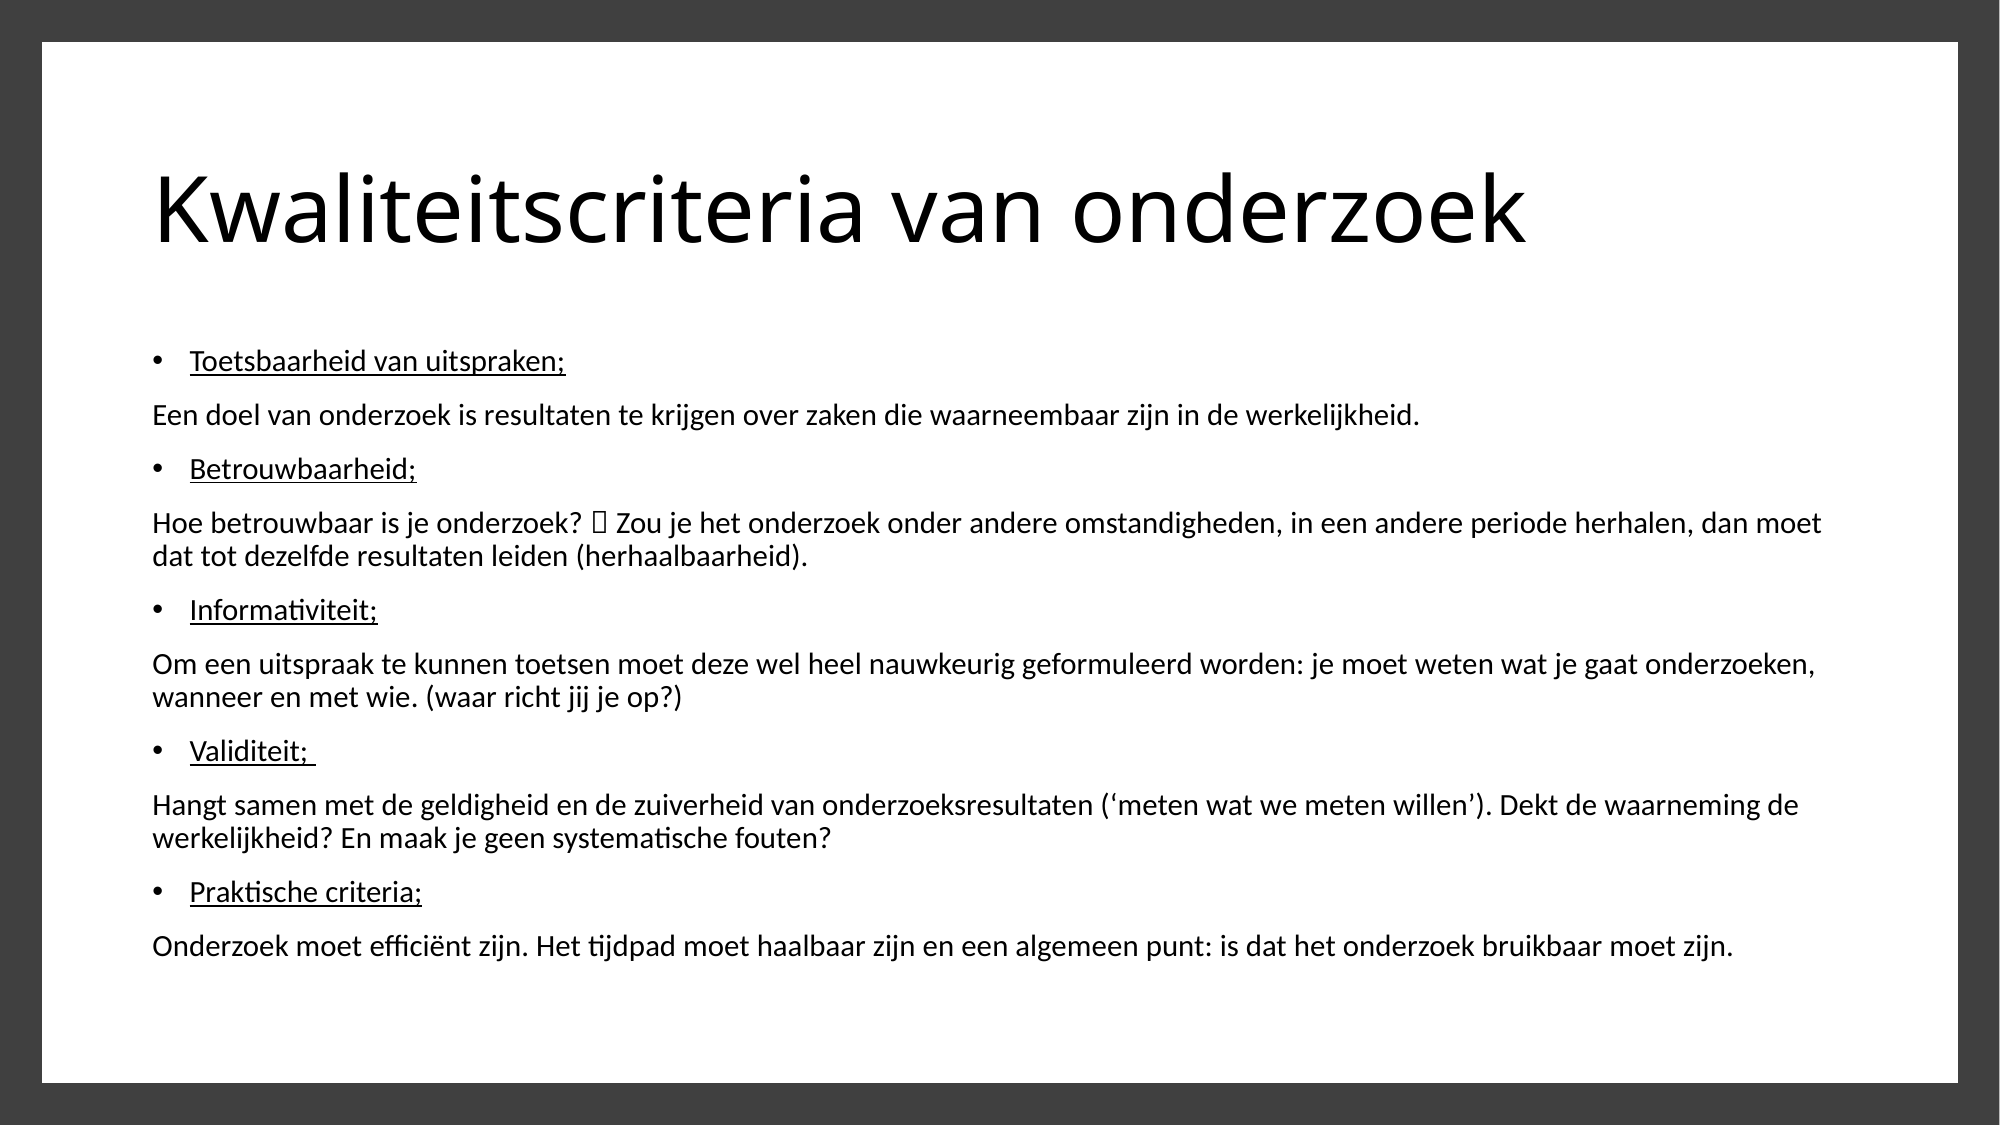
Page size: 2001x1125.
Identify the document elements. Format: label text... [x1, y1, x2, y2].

text_box [0, 0, 2000, 1125]
title Kwaliteitscriteria van onderzoek [137, 103, 1863, 322]
text_box [52, 51, 1948, 1073]
list Toetsbaarheid van uitspraken; Een doel van onderzoek is resultaten te krijgen over zaken die waarneembaar zijn in de werkelijkheid. Betrouwbaarheid; Hoe betrouwbaar is je onderzoek?  Zou je het onderzoek onder andere omstandigheden, in een andere periode herhalen, dan moet dat tot dezelfde resultaten leiden (herhaalbaarheid). Informativiteit; Om een uitspraak te kunnen toetsen moet deze wel heel nauwkeurig geformuleerd worden: je moet weten wat je gaat onderzoeken, wanneer en met wie. (waar richt jij je op?) Validiteit; Hangt samen met de geldigheid en de zuiverheid van onderzoeksresultaten (‘meten wat we meten willen’). Dekt de waarneming de werkelijkheid? En maak je geen systematische fouten? Praktische criteria; Onderzoek moet efficiënt zijn. Het tijdpad moet haalbaar zijn en een algemeen punt: is dat het onderzoek bruikbaar moet zijn. [137, 337, 1863, 973]
